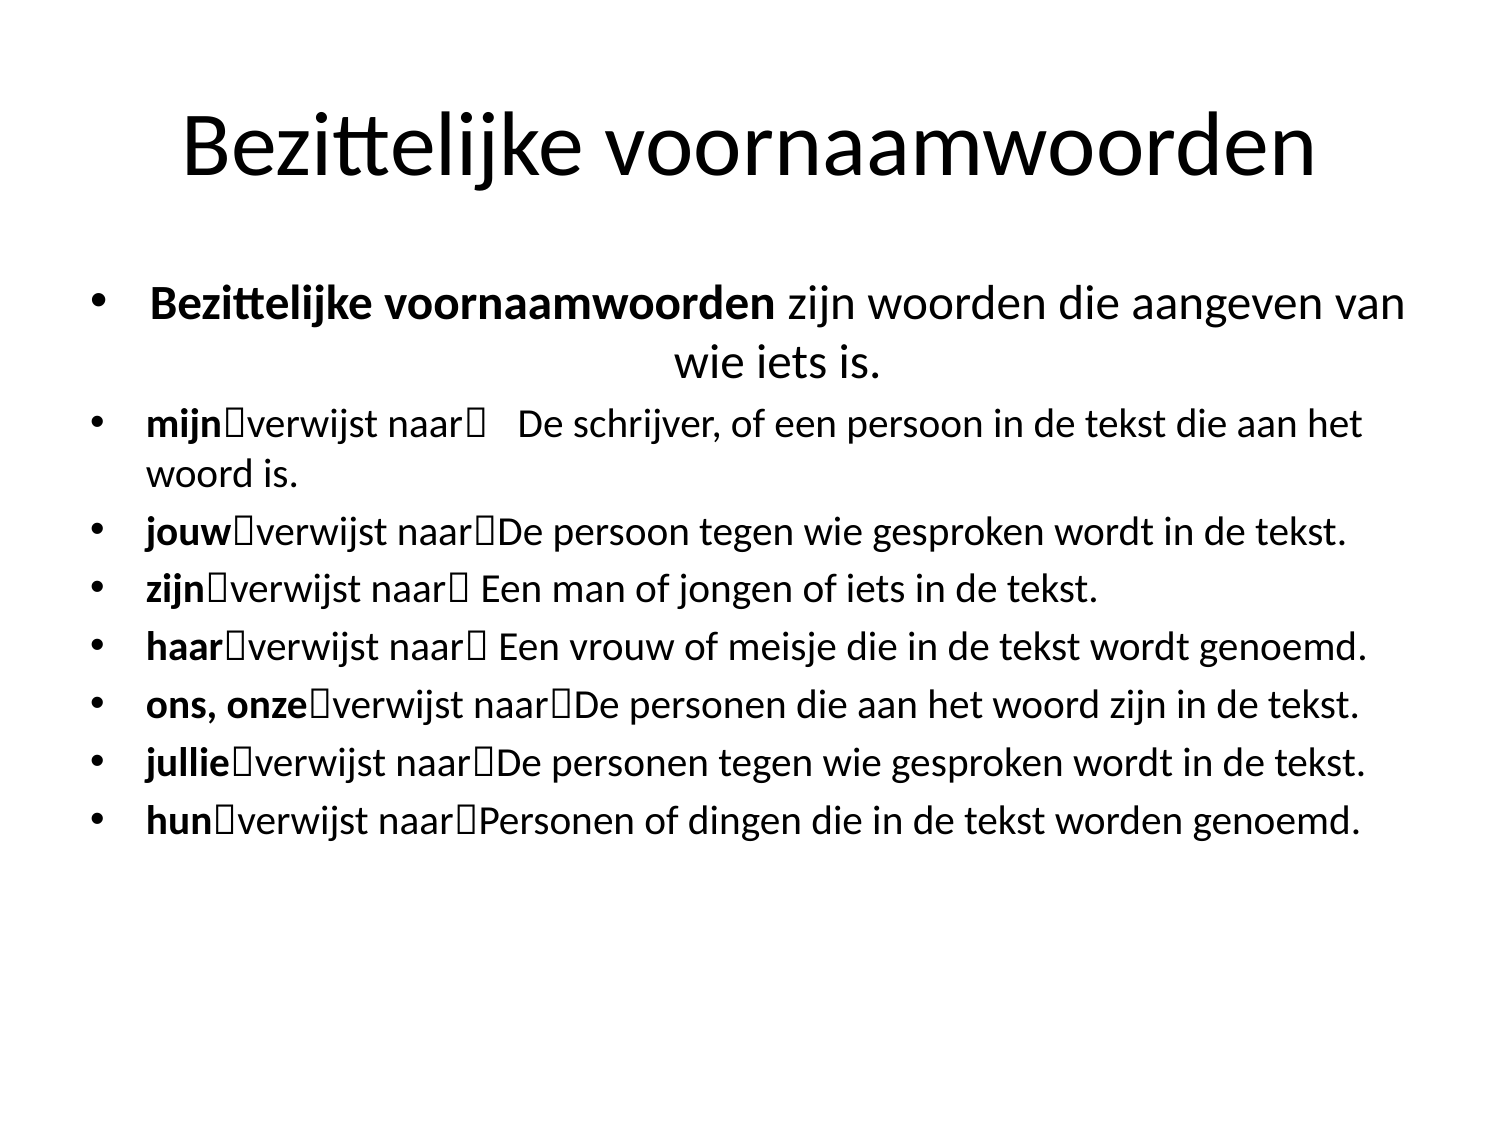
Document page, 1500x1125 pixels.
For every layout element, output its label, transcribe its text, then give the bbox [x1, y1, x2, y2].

list Bezittelijke voornaamwoorden zijn woorden die aangeven van wie iets is. mijnverwijst naar De schrijver, of een persoon in de tekst die aan het woord is. jouwverwijst naarDe persoon tegen wie gesproken wordt in de tekst. zijnverwijst naar Een man of jongen of iets in de tekst. haarverwijst naar Een vrouw of meisje die in de tekst wordt genoemd. ons, onzeverwijst naarDe personen die aan het woord zijn in de tekst. jullieverwijst naarDe personen tegen wie gesproken wordt in de tekst. hunverwijst naarPersonen of dingen die in de tekst worden genoemd. [75, 262, 1425, 1005]
title Bezittelijke voornaamwoorden [75, 45, 1425, 233]
